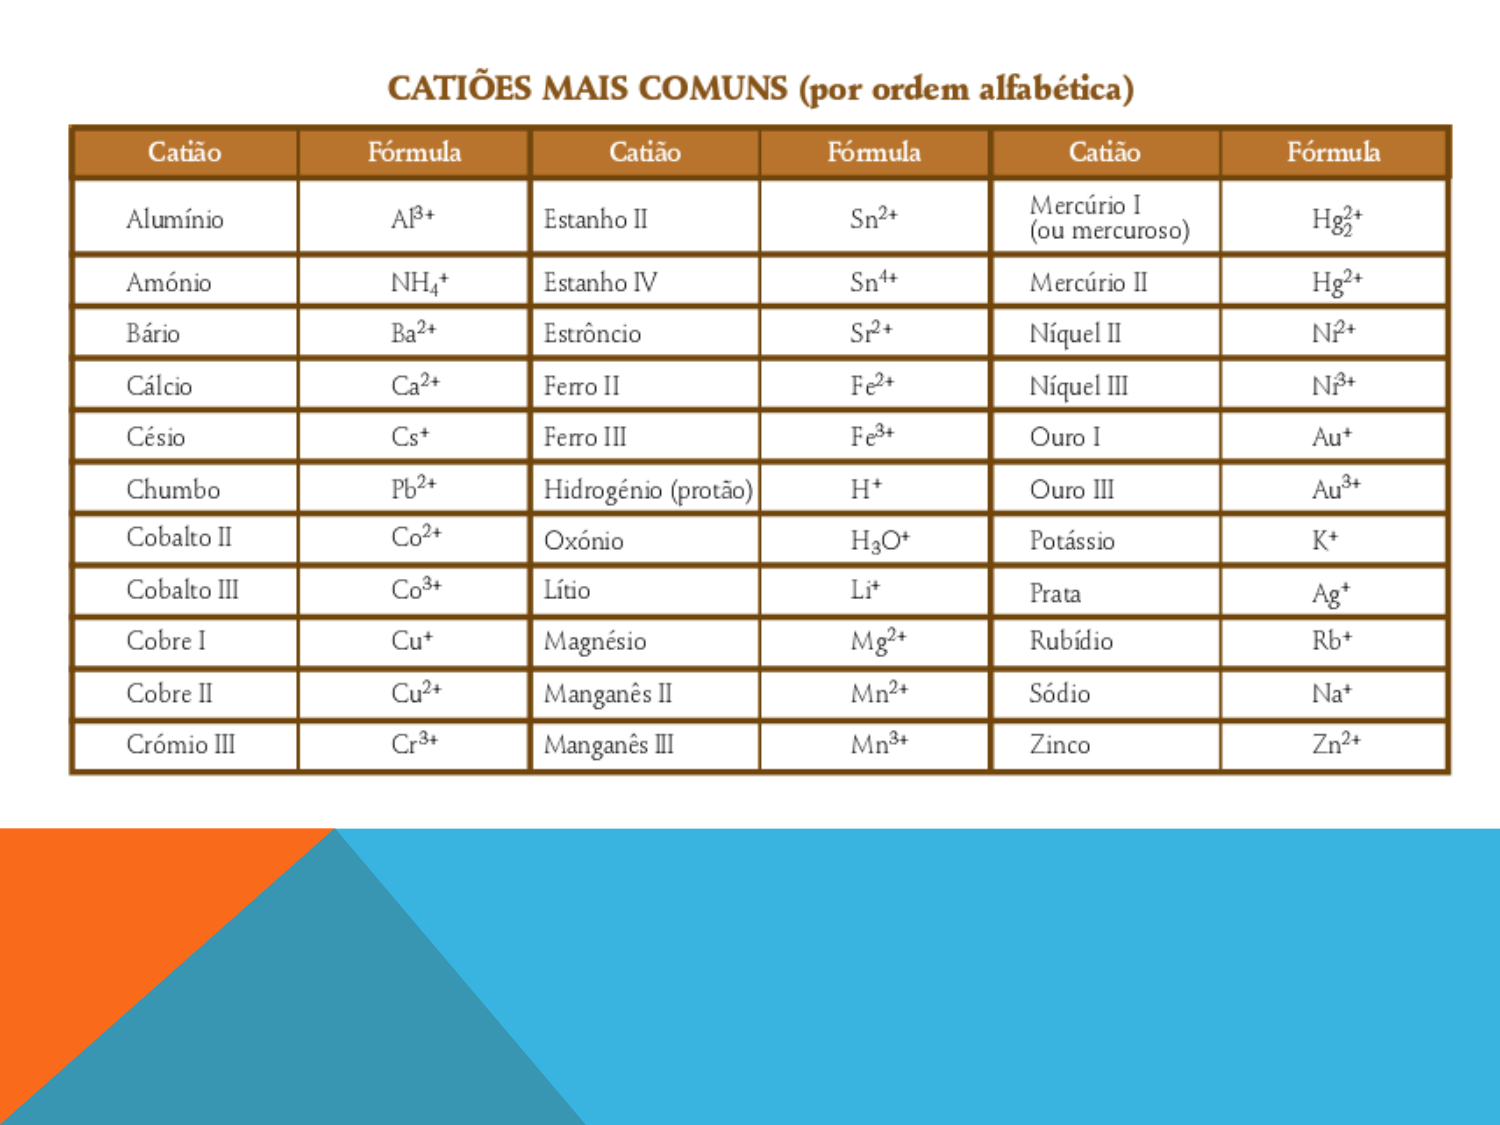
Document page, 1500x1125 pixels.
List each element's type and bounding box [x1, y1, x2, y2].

picture [52, 65, 1467, 787]
